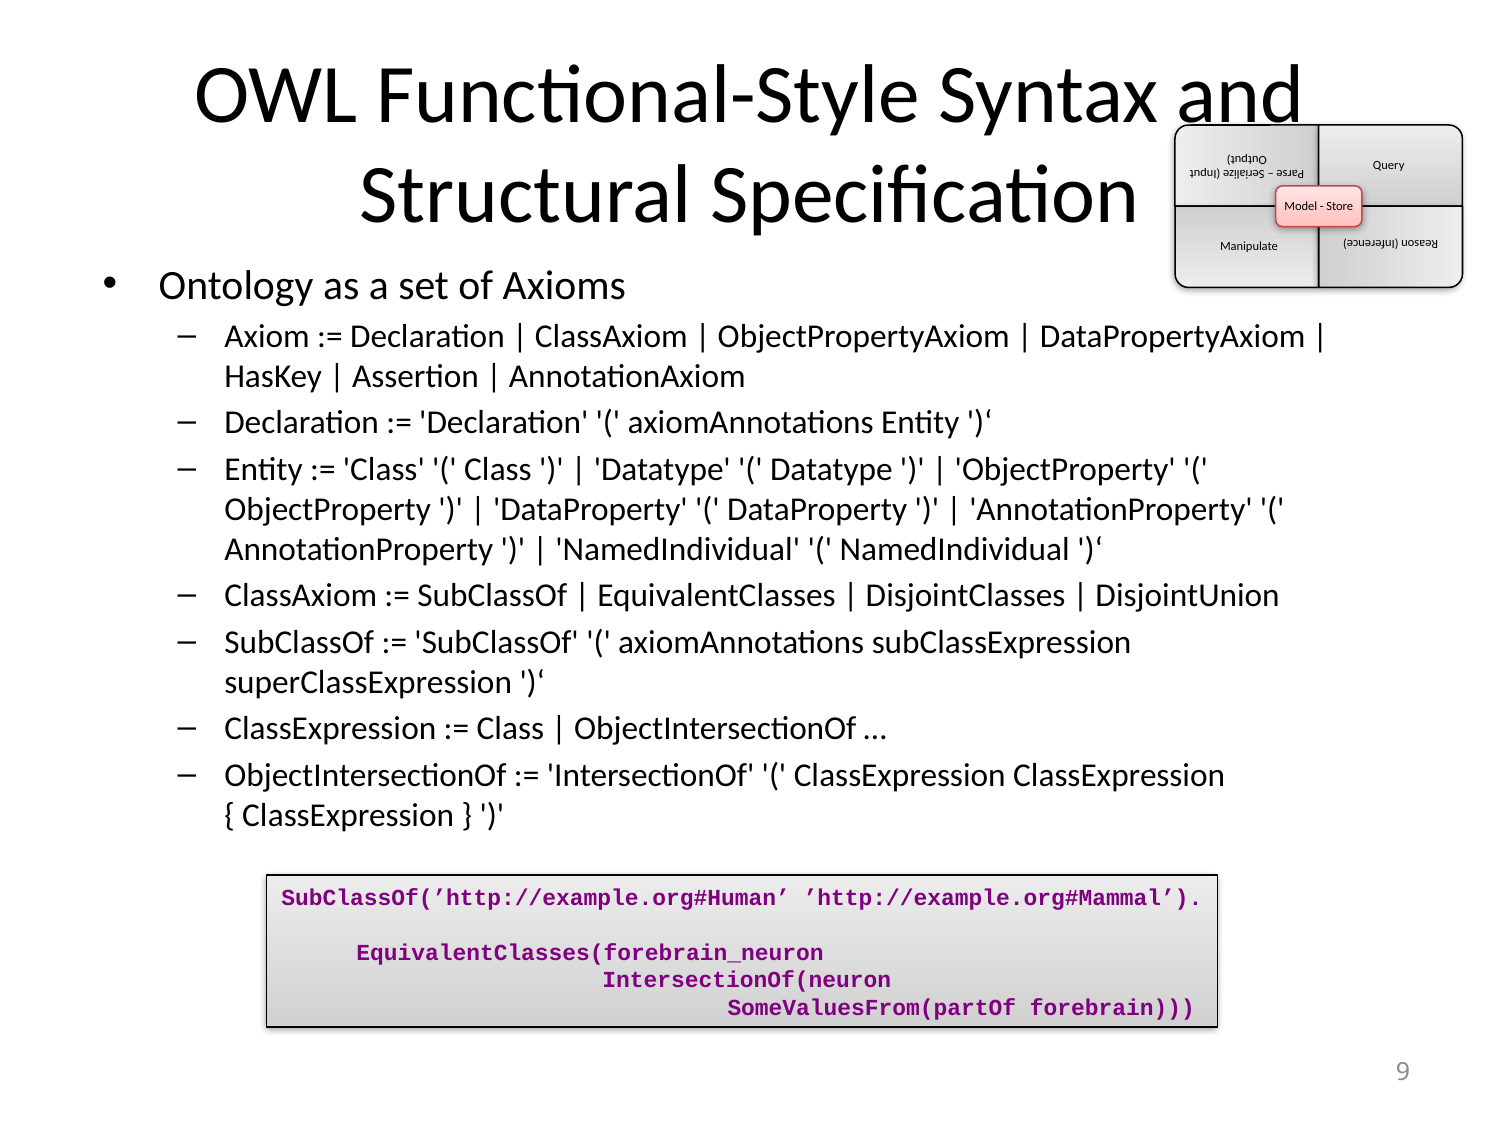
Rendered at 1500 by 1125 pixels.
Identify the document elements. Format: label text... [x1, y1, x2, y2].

list Ontology as a set of Axioms Axiom := Declaration | ClassAxiom | ObjectPropertyAxiom | DataPropertyAxiom | HasKey | Assertion | AnnotationAxiom Declaration := 'Declaration' '(' axiomAnnotations Entity ')‘ Entity := 'Class' '(' Class ')' | 'Datatype' '(' Datatype ')' | 'ObjectProperty' '(' ObjectProperty ')' | 'DataProperty' '(' DataProperty ')' | 'AnnotationProperty' '(' AnnotationProperty ')' | 'NamedIndividual' '(' NamedIndividual ')‘ ClassAxiom := SubClassOf | EquivalentClasses | DisjointClasses | DisjointUnion SubClassOf := 'SubClassOf' '(' axiomAnnotations subClassExpression superClassExpression ')‘ ClassExpression := Class | ObjectIntersectionOf … ObjectIntersectionOf := 'IntersectionOf' '(' ClassExpression ClassExpression { ClassExpression } ')' [87, 249, 1425, 863]
text_box SubClassOf(’http://example.org#Human’ ’http://example.org#Mammal’). EquivalentClasses(forebrain_neuron IntersectionOf(neuron SomeValuesFrom(partOf forebrain))) [266, 874, 1218, 1028]
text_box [1174, 124, 1463, 288]
slide_number 9 [1074, 1042, 1425, 1103]
title OWL Functional-Style Syntax and Structural Specification [75, 45, 1425, 233]
